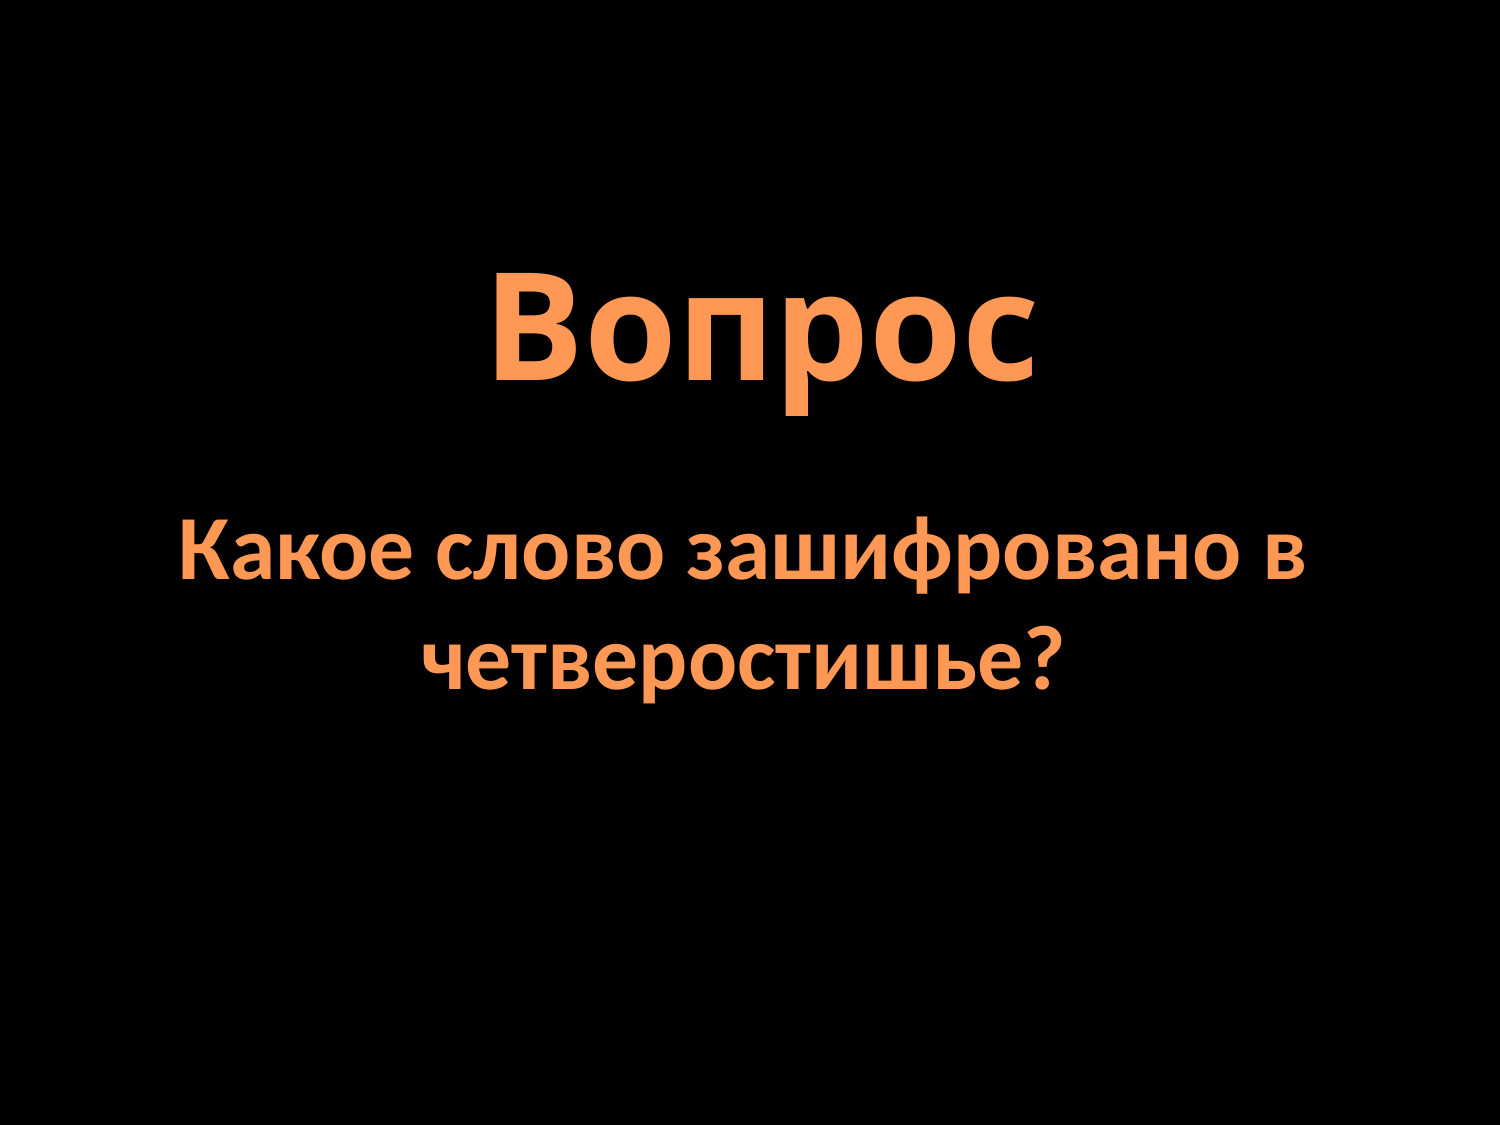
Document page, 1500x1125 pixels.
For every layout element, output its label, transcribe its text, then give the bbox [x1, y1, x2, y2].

text_box Какое слово зашифровано в четверостишье? [93, 480, 1395, 716]
text_box Вопрос [128, 222, 1395, 418]
